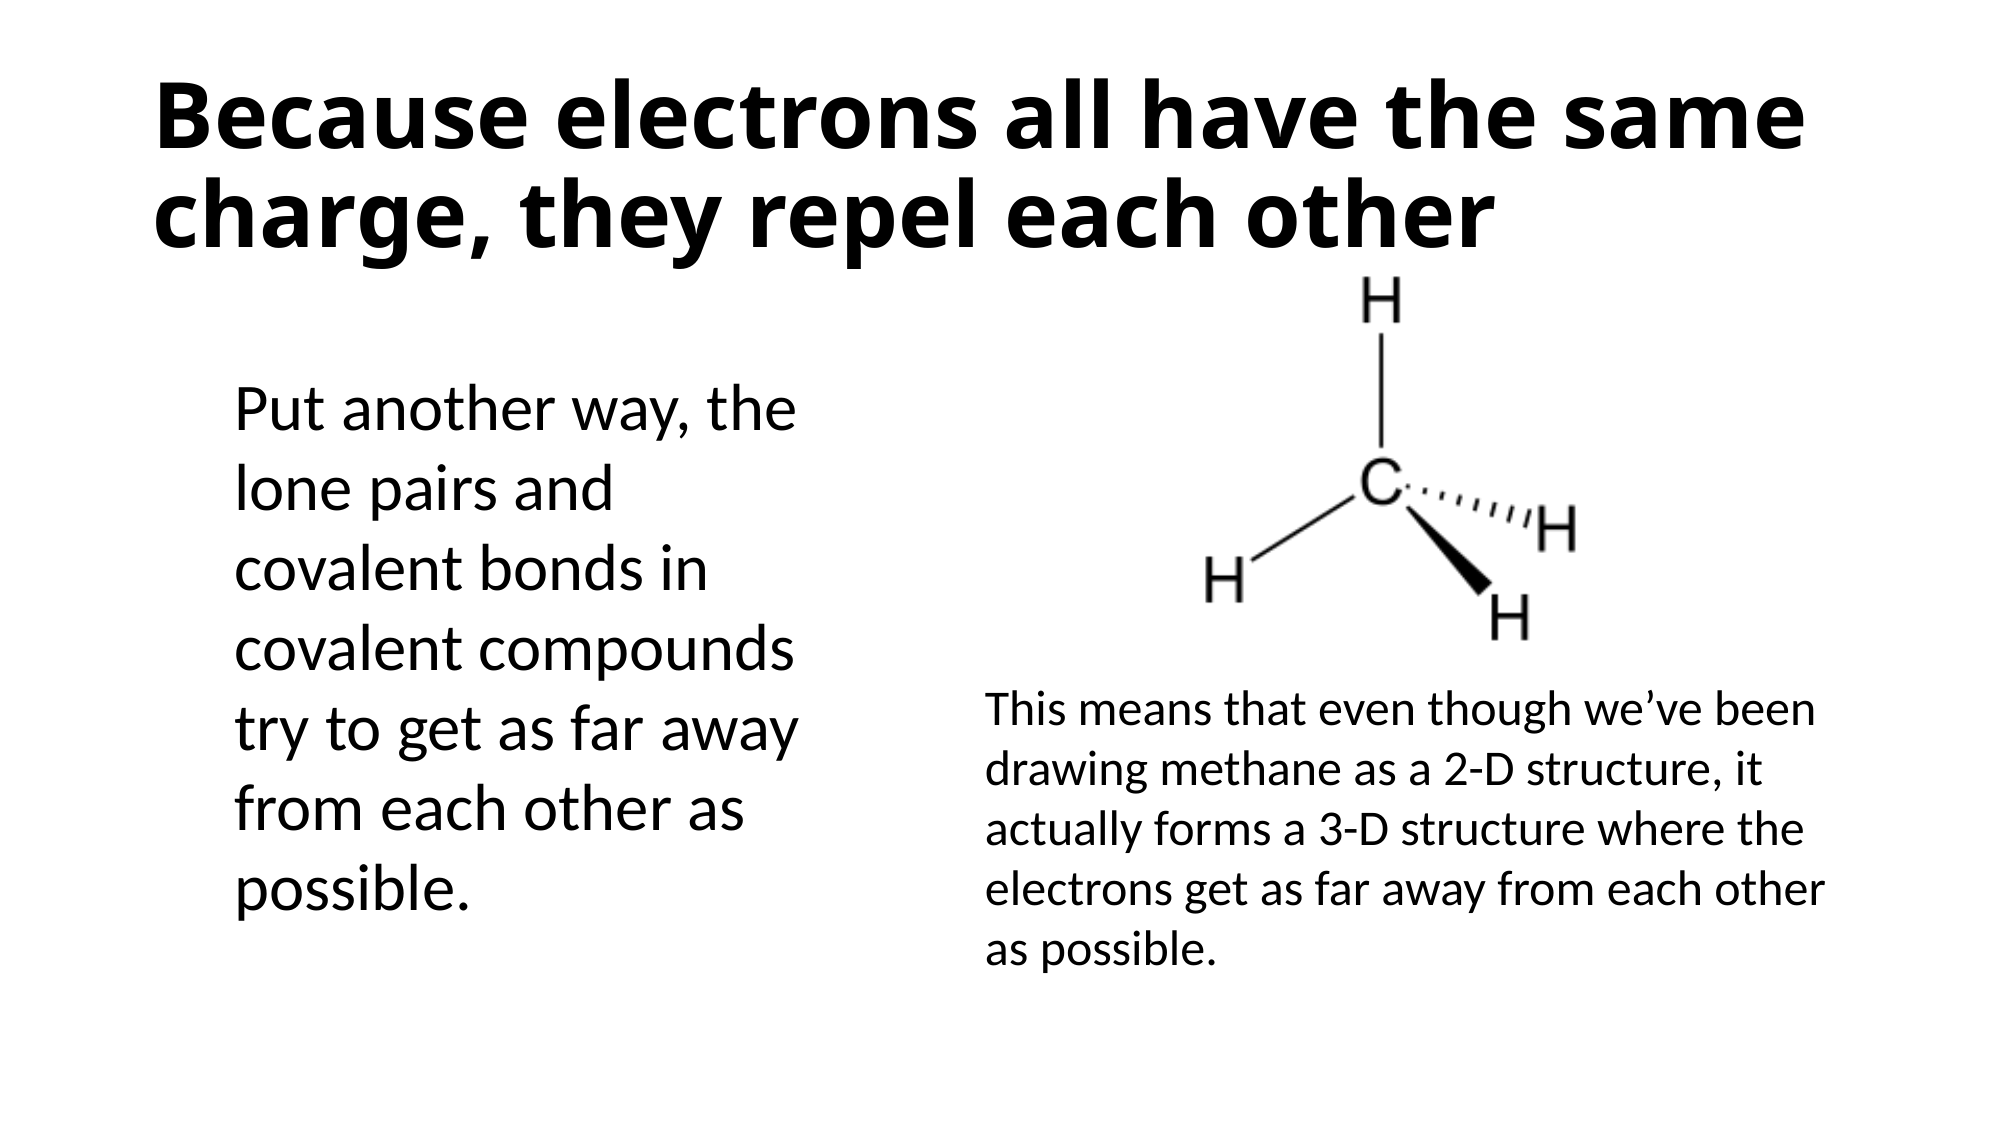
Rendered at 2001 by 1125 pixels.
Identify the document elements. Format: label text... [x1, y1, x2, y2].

text_box Put another way, the lone pairs and covalent bonds in covalent compounds try to get as far away from each other as possible. [219, 356, 835, 931]
text_box This means that even though we’ve been drawing methane as a 2-D structure, it actually forms a 3-D structure where the electrons get as far away from each other as possible. [970, 667, 1863, 983]
title Because electrons all have the same charge, they repel each other [137, 59, 1863, 278]
picture [1200, 271, 1582, 647]
